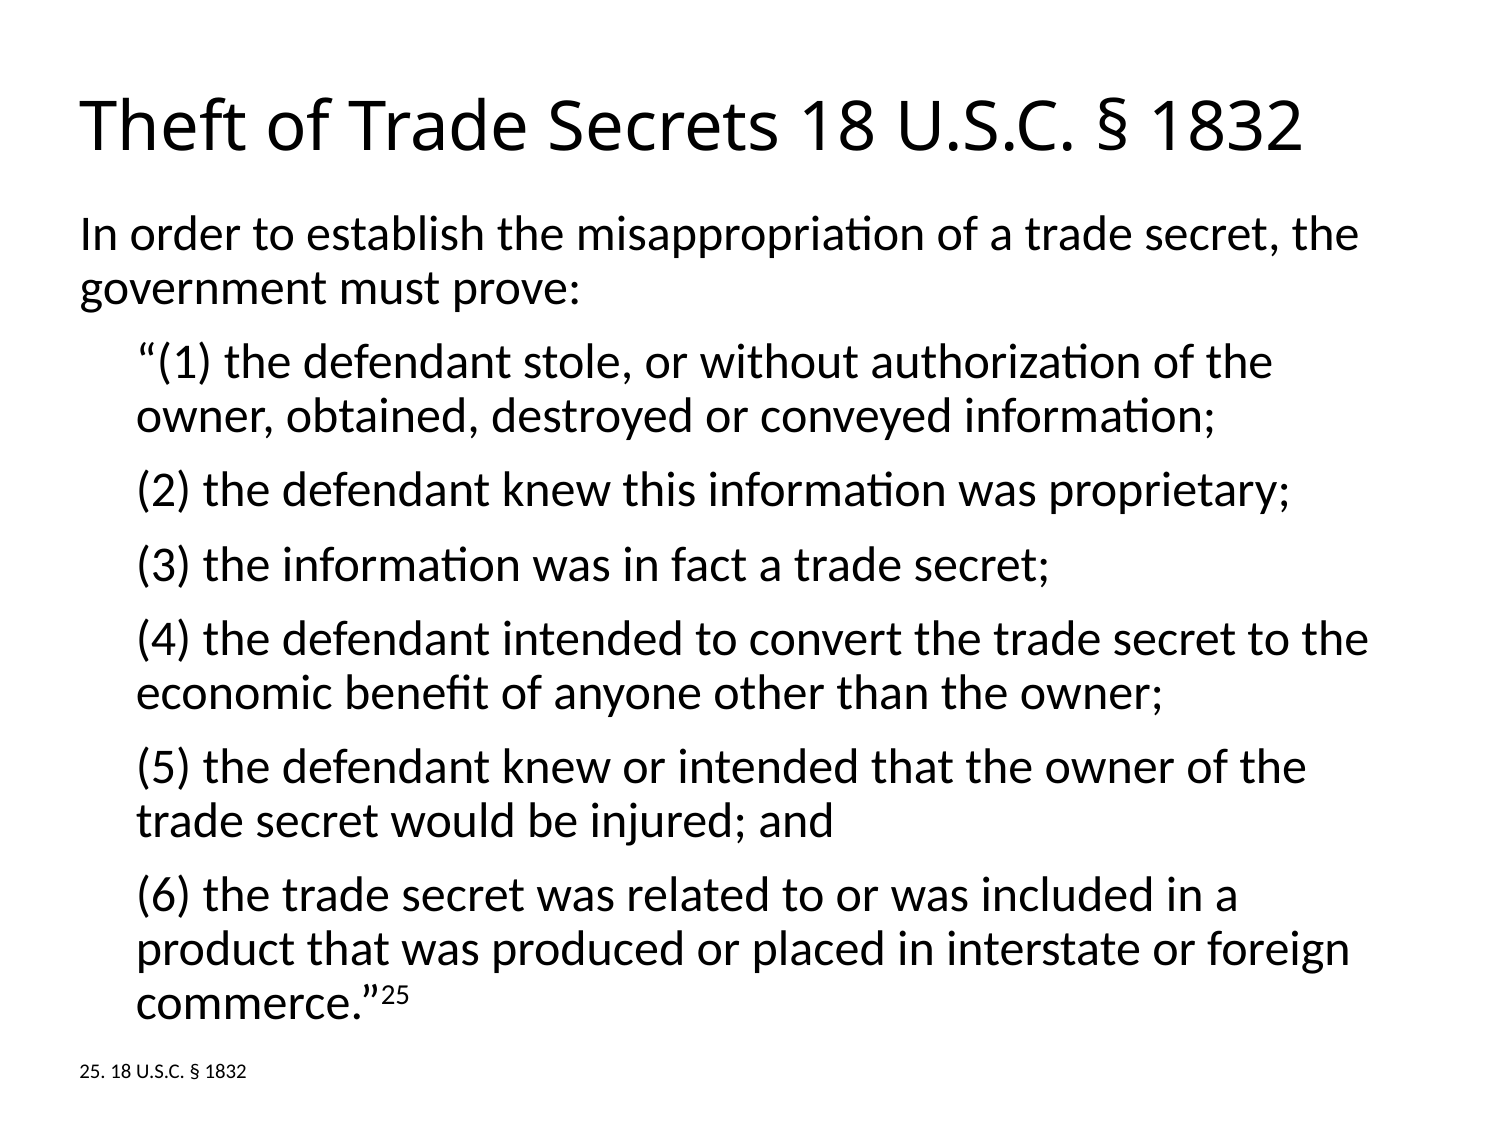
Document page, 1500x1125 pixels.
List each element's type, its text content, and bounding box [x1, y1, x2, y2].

title Theft of Trade Secrets 18 U.S.C. § 1832 [64, 19, 1359, 199]
list In order to establish the misappropriation of a trade secret, the government must prove: “(1) the defendant stole, or without authorization of the owner, obtained, destroyed or conveyed information; (2) the defendant knew this information was proprietary; (3) the information was in fact a trade secret; (4) the defendant intended to convert the trade secret to the economic benefit of anyone other than the owner; (5) the defendant knew or intended that the owner of the trade secret would be injured; and (6) the trade secret was related to or was included in a product that was produced or placed in interstate or foreign commerce.”25 [64, 199, 1398, 1021]
text_box 25. 18 U.S.C. § 1832 [64, 1049, 1359, 1090]
